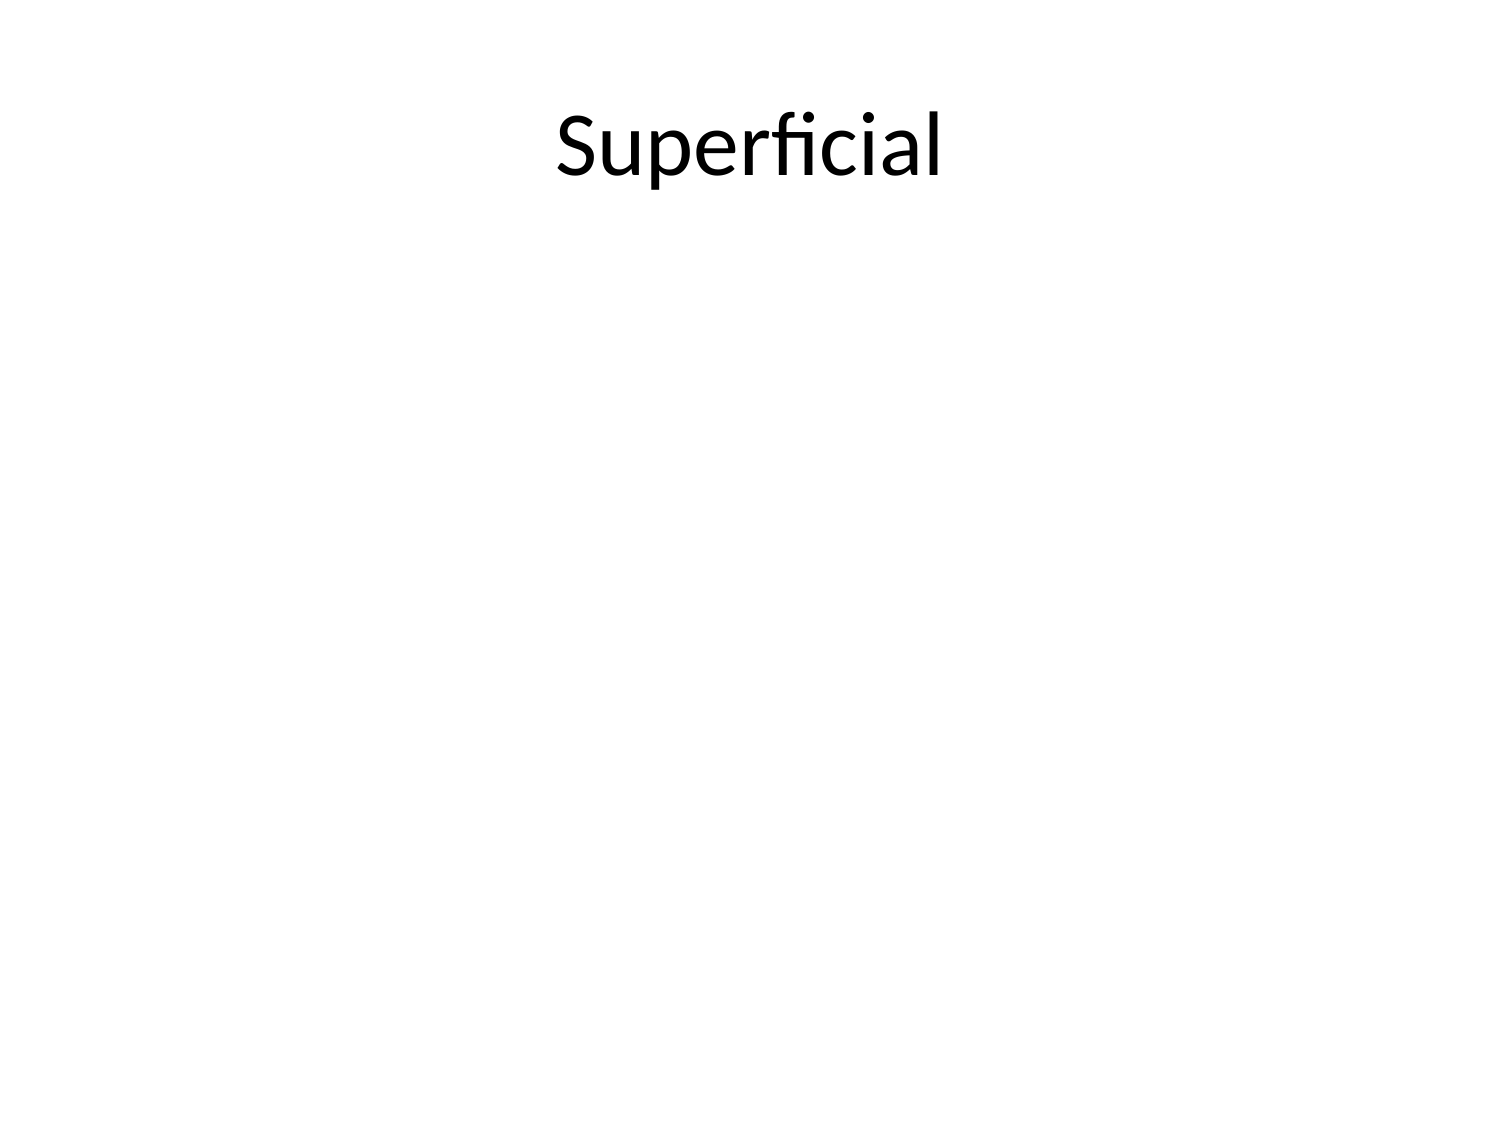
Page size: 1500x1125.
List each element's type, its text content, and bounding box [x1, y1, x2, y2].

title Superficial [75, 45, 1425, 233]
